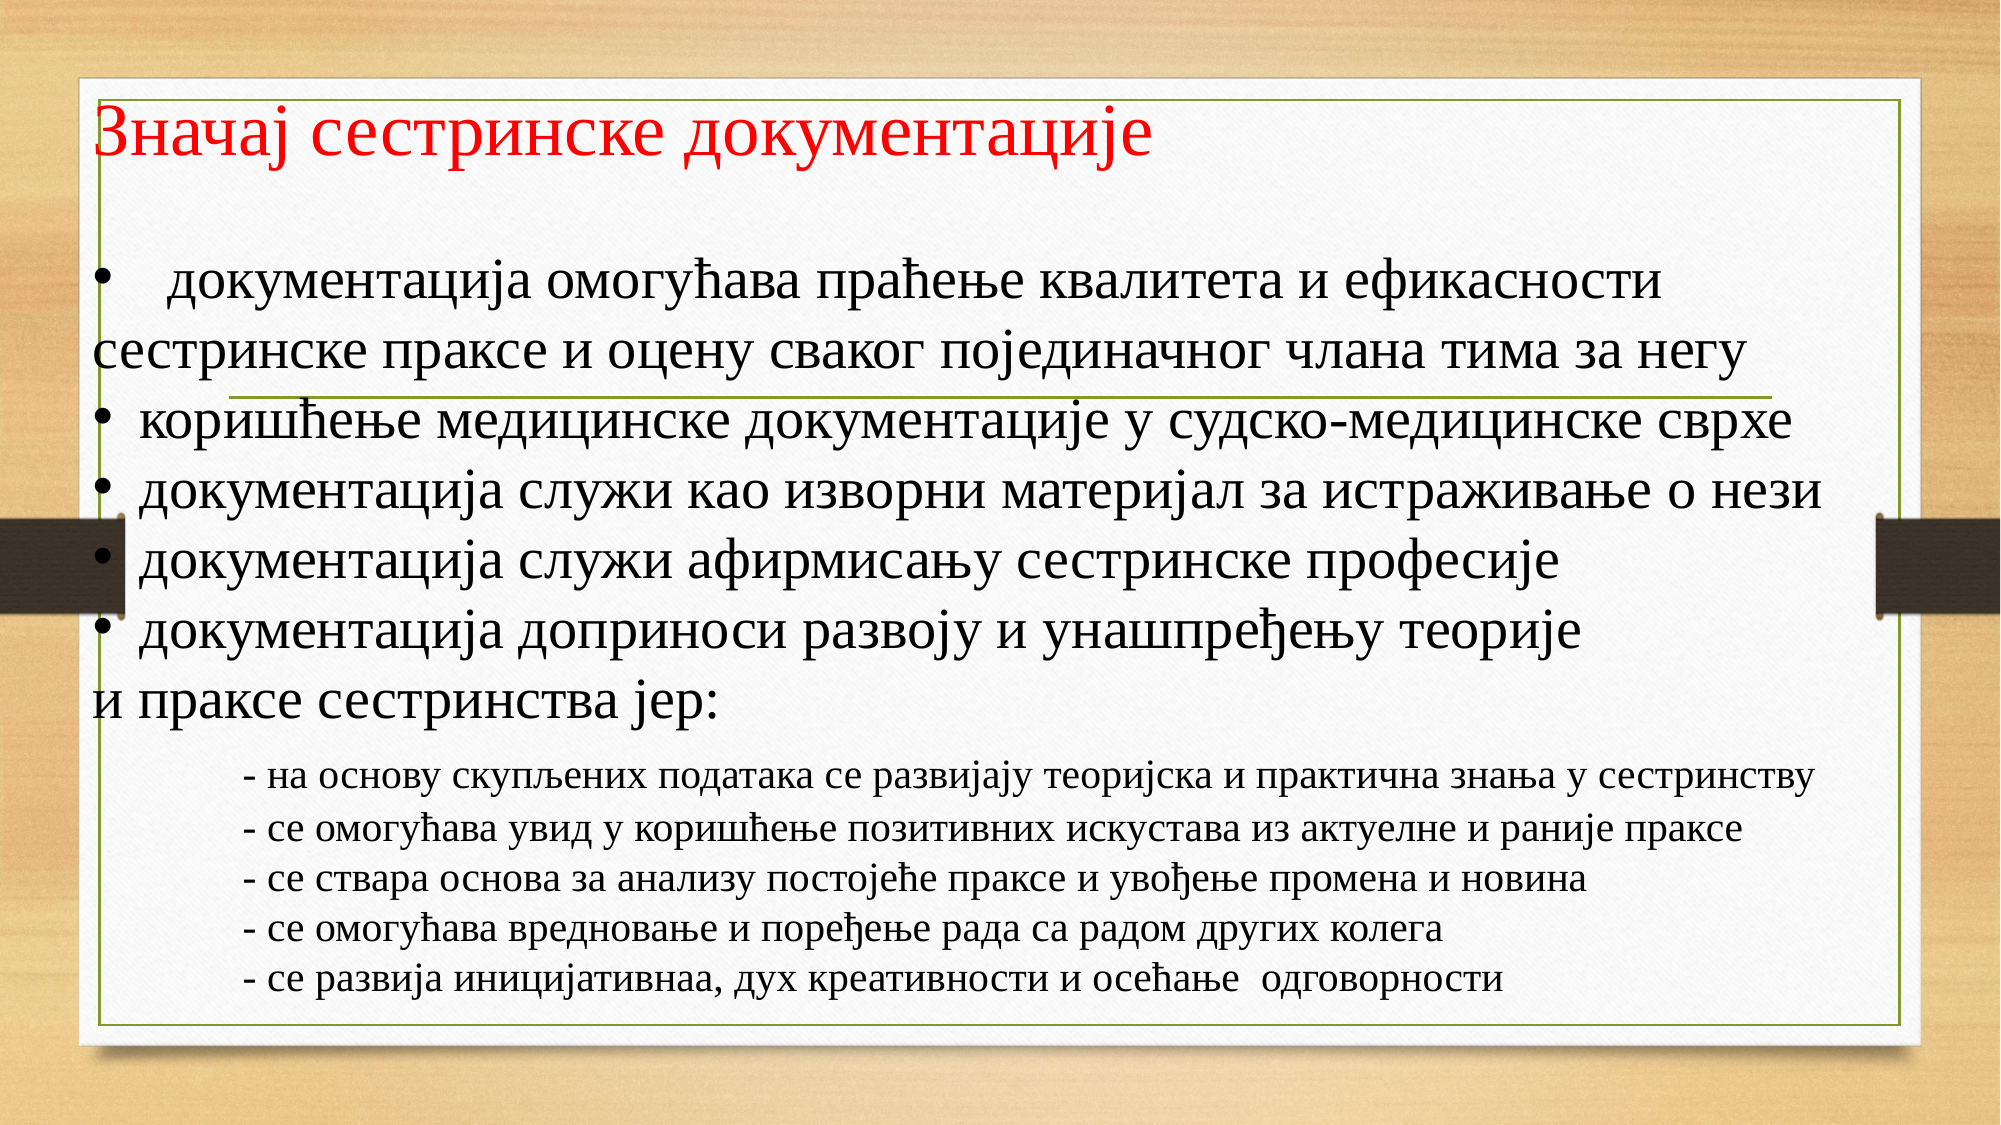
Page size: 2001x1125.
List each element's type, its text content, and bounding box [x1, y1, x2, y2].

picture [0, 0, 2001, 1125]
text_box Значај сестринске документације документација омогућава праћење квалитета и ефикасности сестринске праксе и оцену сваког појединачног члана тима за негу коришћење медицинске документације у судско-медицинске сврхе документација служи као изворни материјал за истраживање о нези документација служи афирмисању сестринске професије документација доприноси развоју и унашпређењу теорије и праксе сестринства јер: - на основу скупљених података се развијају теоријска и практична знања у сестринству - се омогућава увид у коришћење позитивних искустава из актуелне и раније праксе - се ствара основа за анализу постојеће праксе и увођење промена и новина - се омогућава вредновање и поређење рада са радом других колега - се развија иницијативнаа, дух креативности и осећање одговорности [77, 118, 1829, 962]
